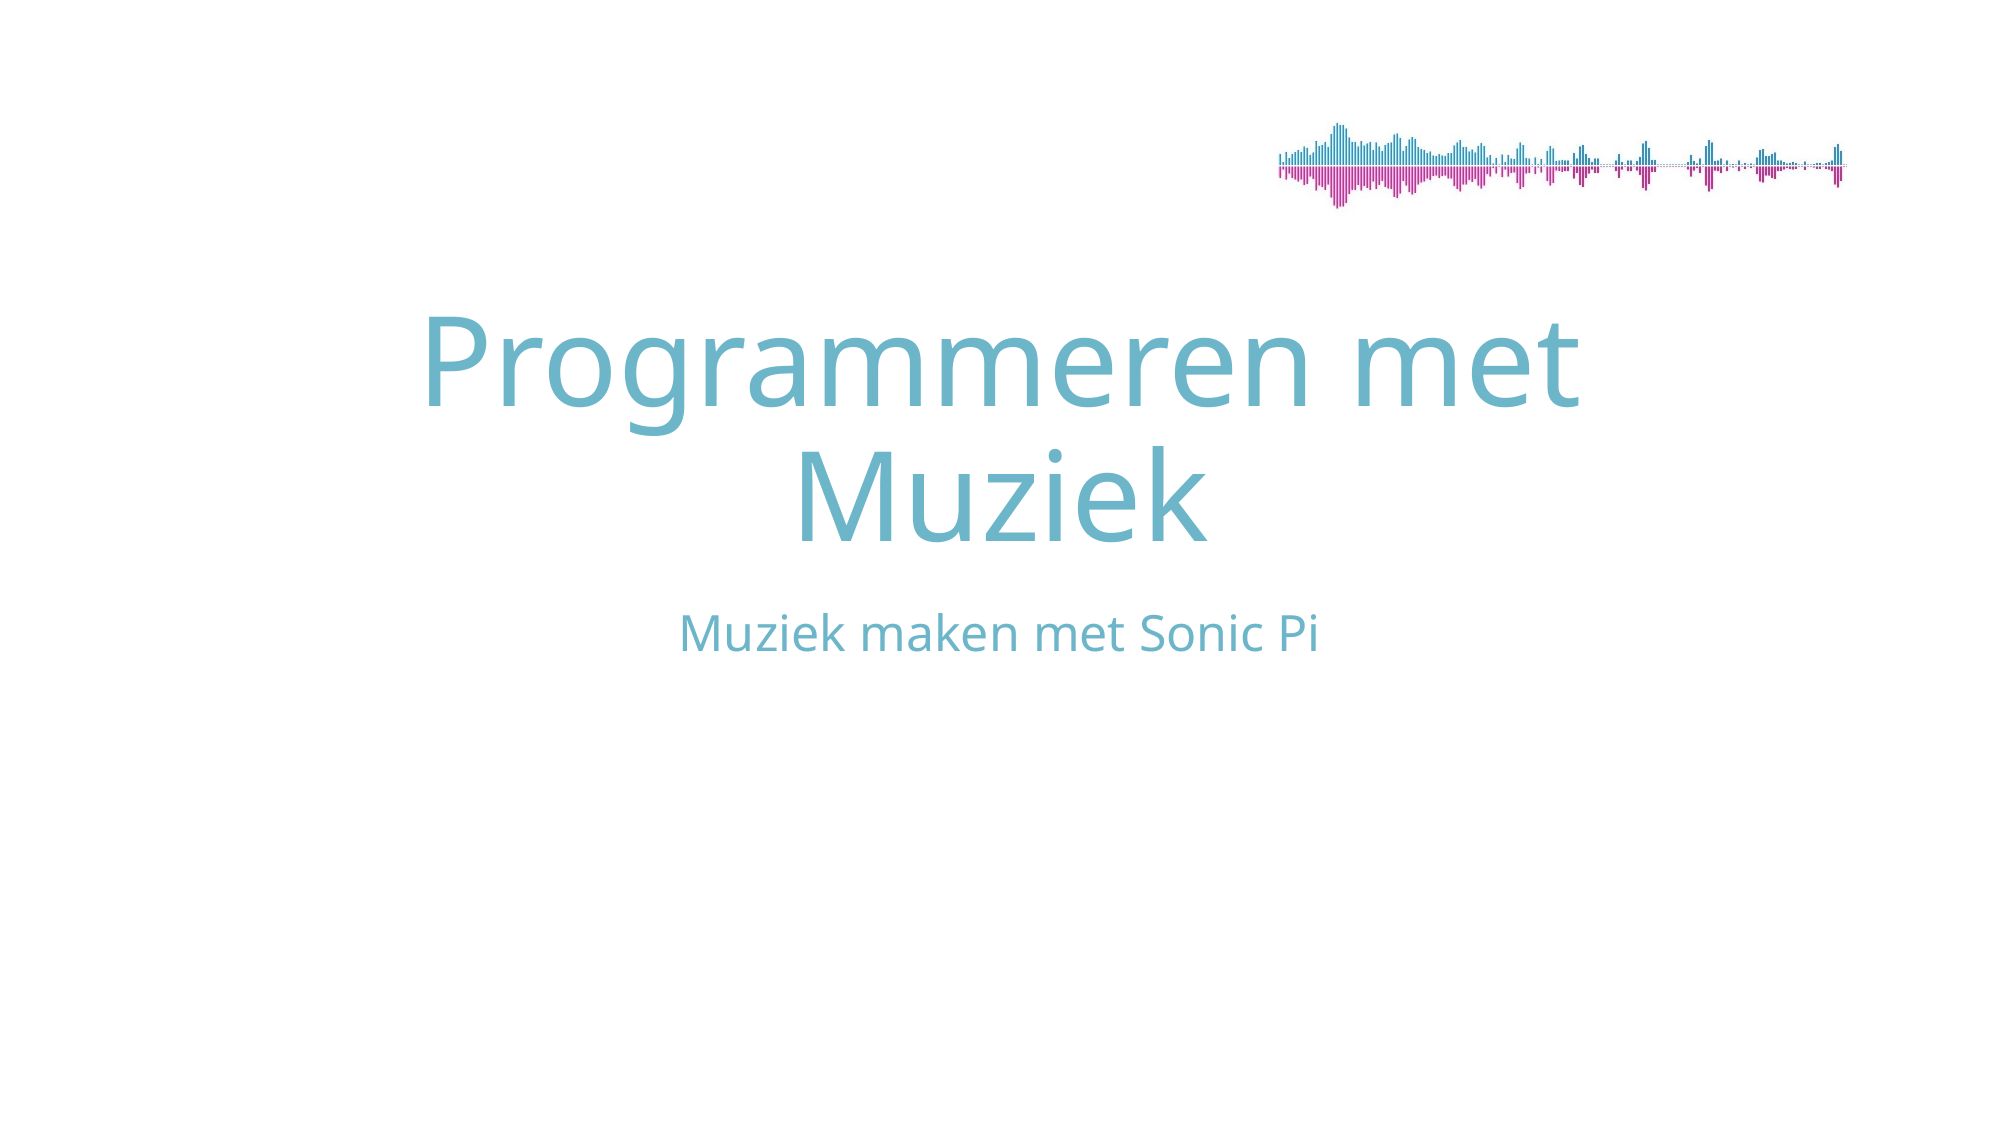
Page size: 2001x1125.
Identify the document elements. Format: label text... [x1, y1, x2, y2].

picture [1278, 121, 1847, 216]
title Programmeren met Muziek [249, 184, 1750, 576]
subtitle Muziek maken met Sonic Pi [249, 601, 1750, 873]
